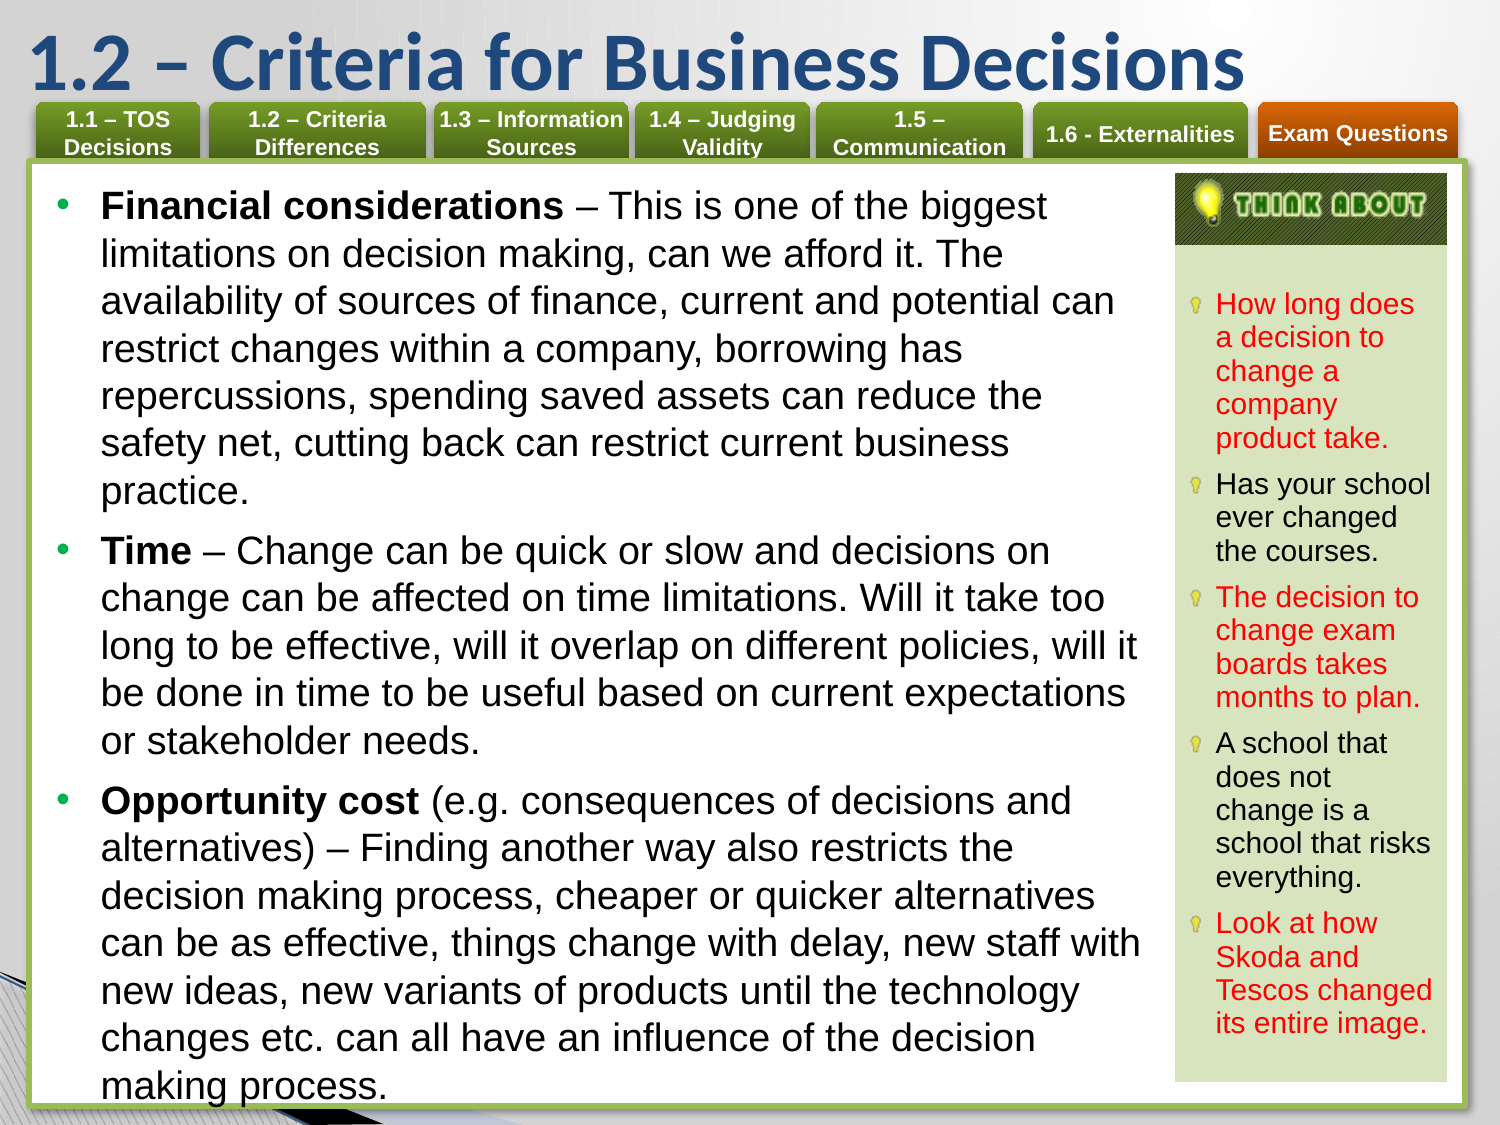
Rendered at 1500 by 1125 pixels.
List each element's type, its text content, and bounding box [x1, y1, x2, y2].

picture [283, 1115, 303, 1125]
table_cell How long does a decision to change a company product take. Has your school ever changed the courses. The decision to change exam boards takes months to plan. A school that does not change is a school that risks everything. Look at how Skoda and Tescos changed its entire image. [1175, 245, 1447, 1082]
picture [1191, 176, 1430, 232]
picture [1186, 732, 1204, 754]
picture [1186, 912, 1204, 934]
picture [1186, 586, 1204, 608]
text_box Financial considerations – This is one of the biggest limitations on decision making, can we afford it. The availability of sources of finance, current and potential can restrict changes within a company, borrowing has repercussions, spending saved assets can reduce the safety net, cutting back can restrict current business practice. Time – Change can be quick or slow and decisions on change can be affected on time limitations. Will it take too long to be effective, will it overlap on different policies, will it be done in time to be useful based on current expectations or stakeholder needs. Opportunity cost (e.g. consequences of decisions and alternatives) – Finding another way also restricts the decision making process, cheaper or quicker alternatives can be as effective, things change with delay, new staff with new ideas, new variants of products until the technology changes etc. can all have an influence of the decision making process. [41, 172, 1175, 1115]
title 1.2 – Criteria for Business Decisions [11, 11, 1465, 102]
picture [1186, 293, 1204, 315]
picture [1186, 473, 1204, 495]
table_header [1175, 173, 1447, 245]
